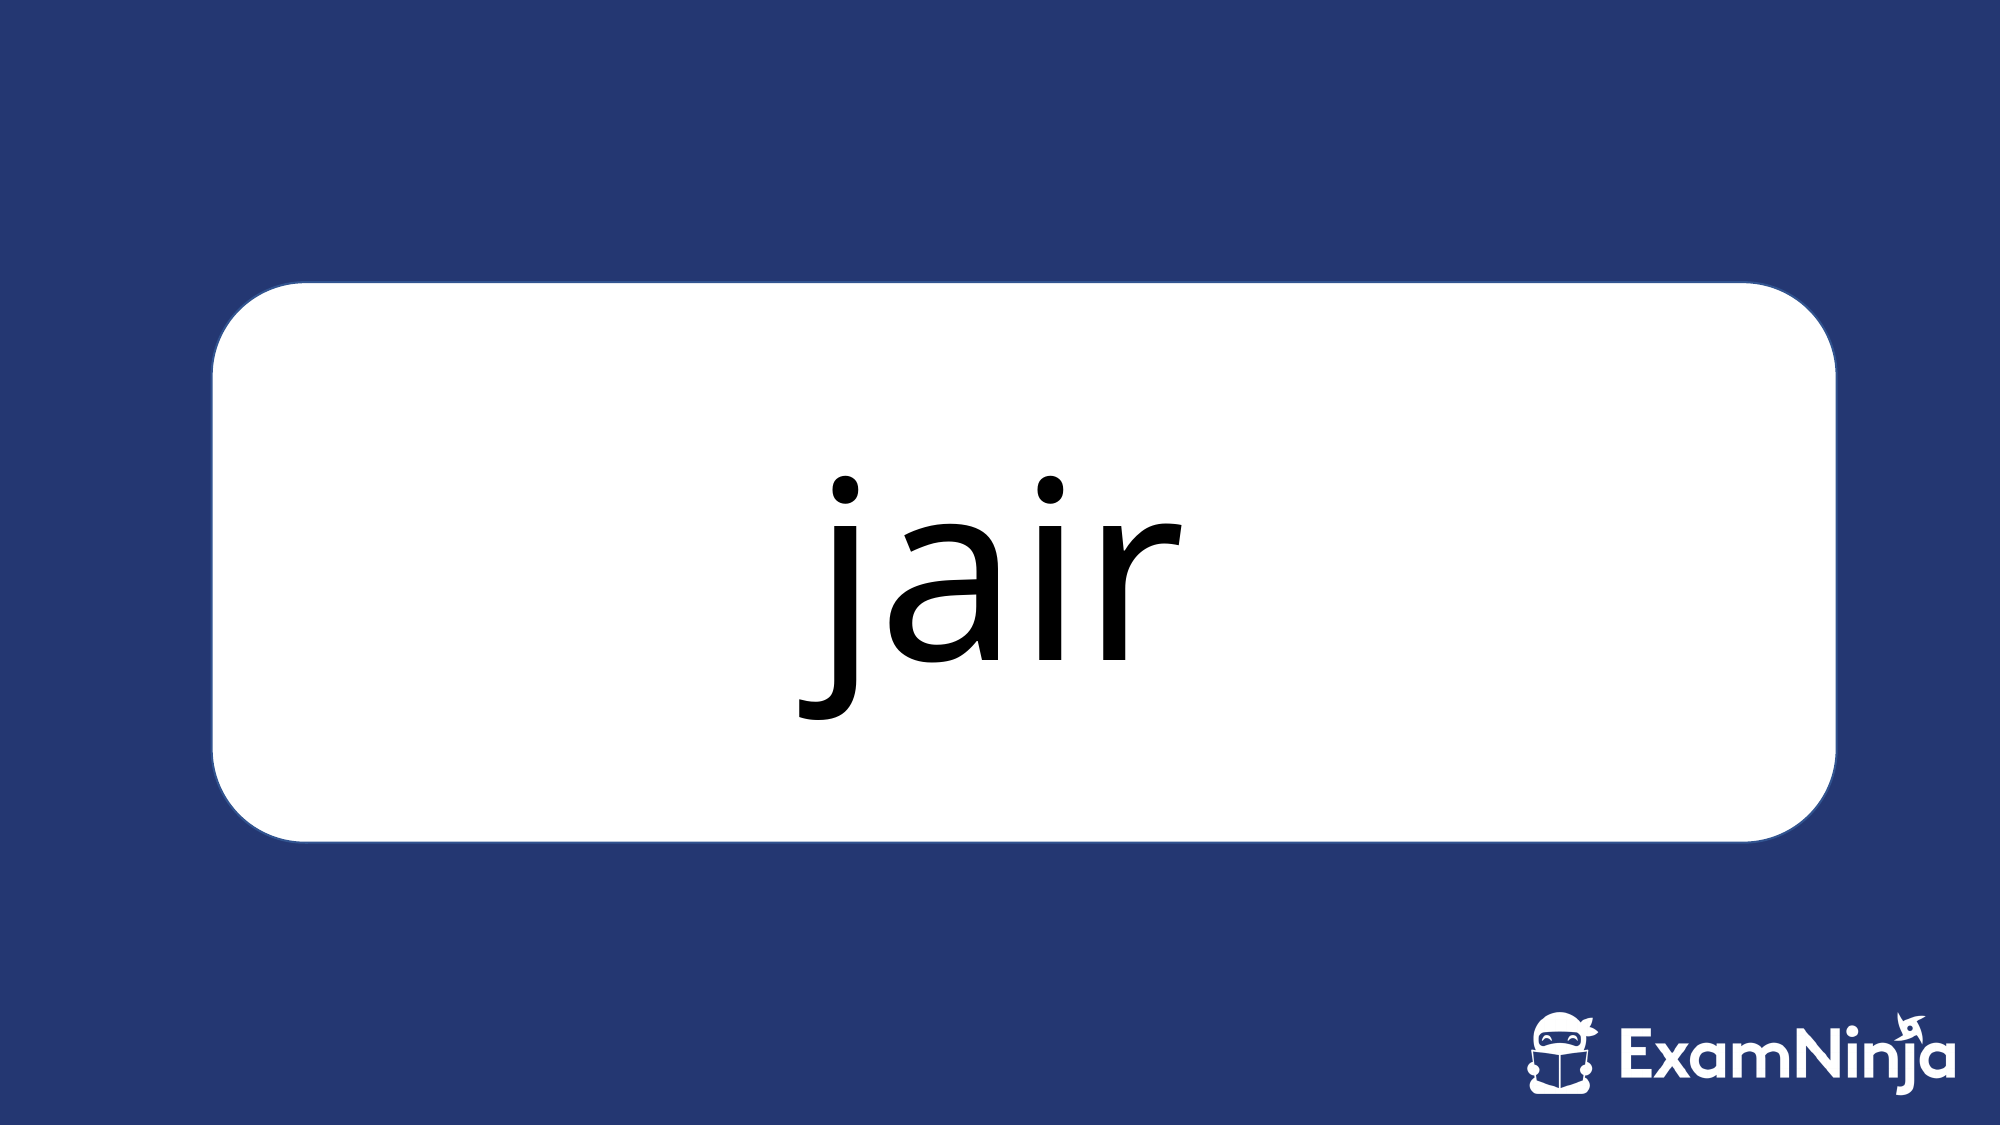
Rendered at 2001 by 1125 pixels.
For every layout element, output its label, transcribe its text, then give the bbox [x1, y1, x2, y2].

text_box jair [143, 403, 1857, 719]
picture [1501, 1003, 1979, 1102]
text_box [210, 719, 1838, 844]
text_box [210, 281, 1838, 403]
